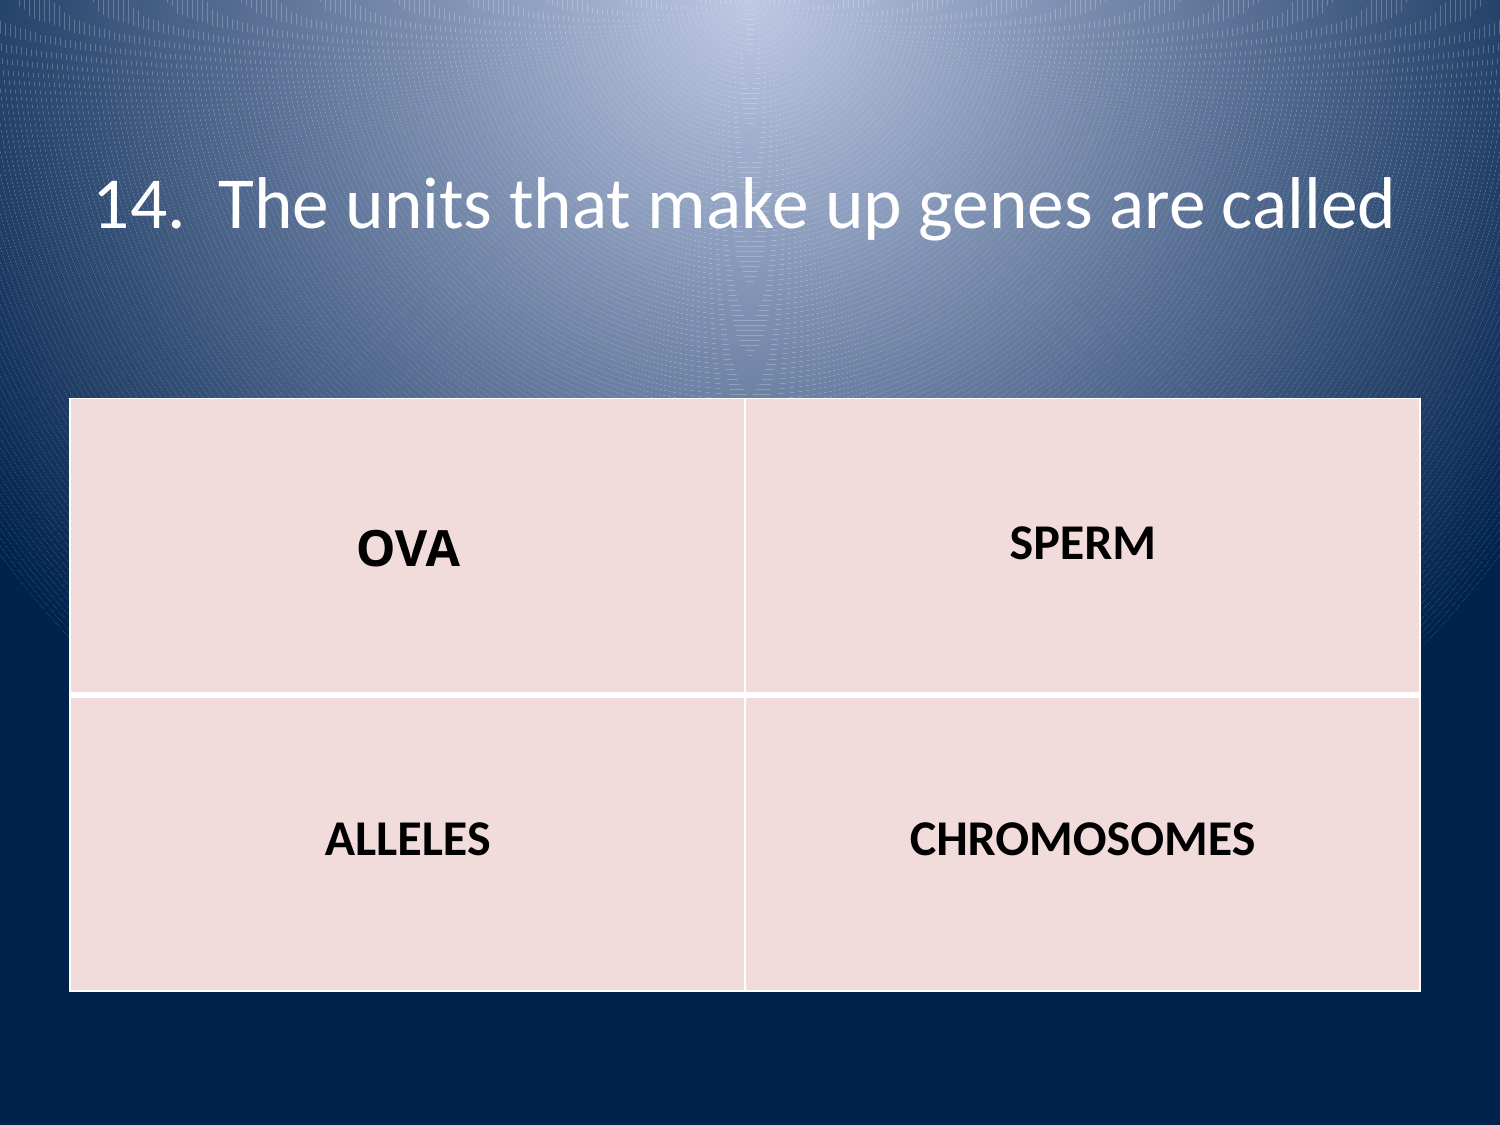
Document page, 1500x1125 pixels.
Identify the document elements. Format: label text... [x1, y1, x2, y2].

table_cell CHROMOSOMES [746, 698, 1419, 990]
title 14. The units that make up genes are called [70, 105, 1421, 293]
table_header OVA [71, 399, 744, 692]
table_cell ALLELES [71, 698, 744, 990]
table_header SPERM [746, 399, 1419, 692]
